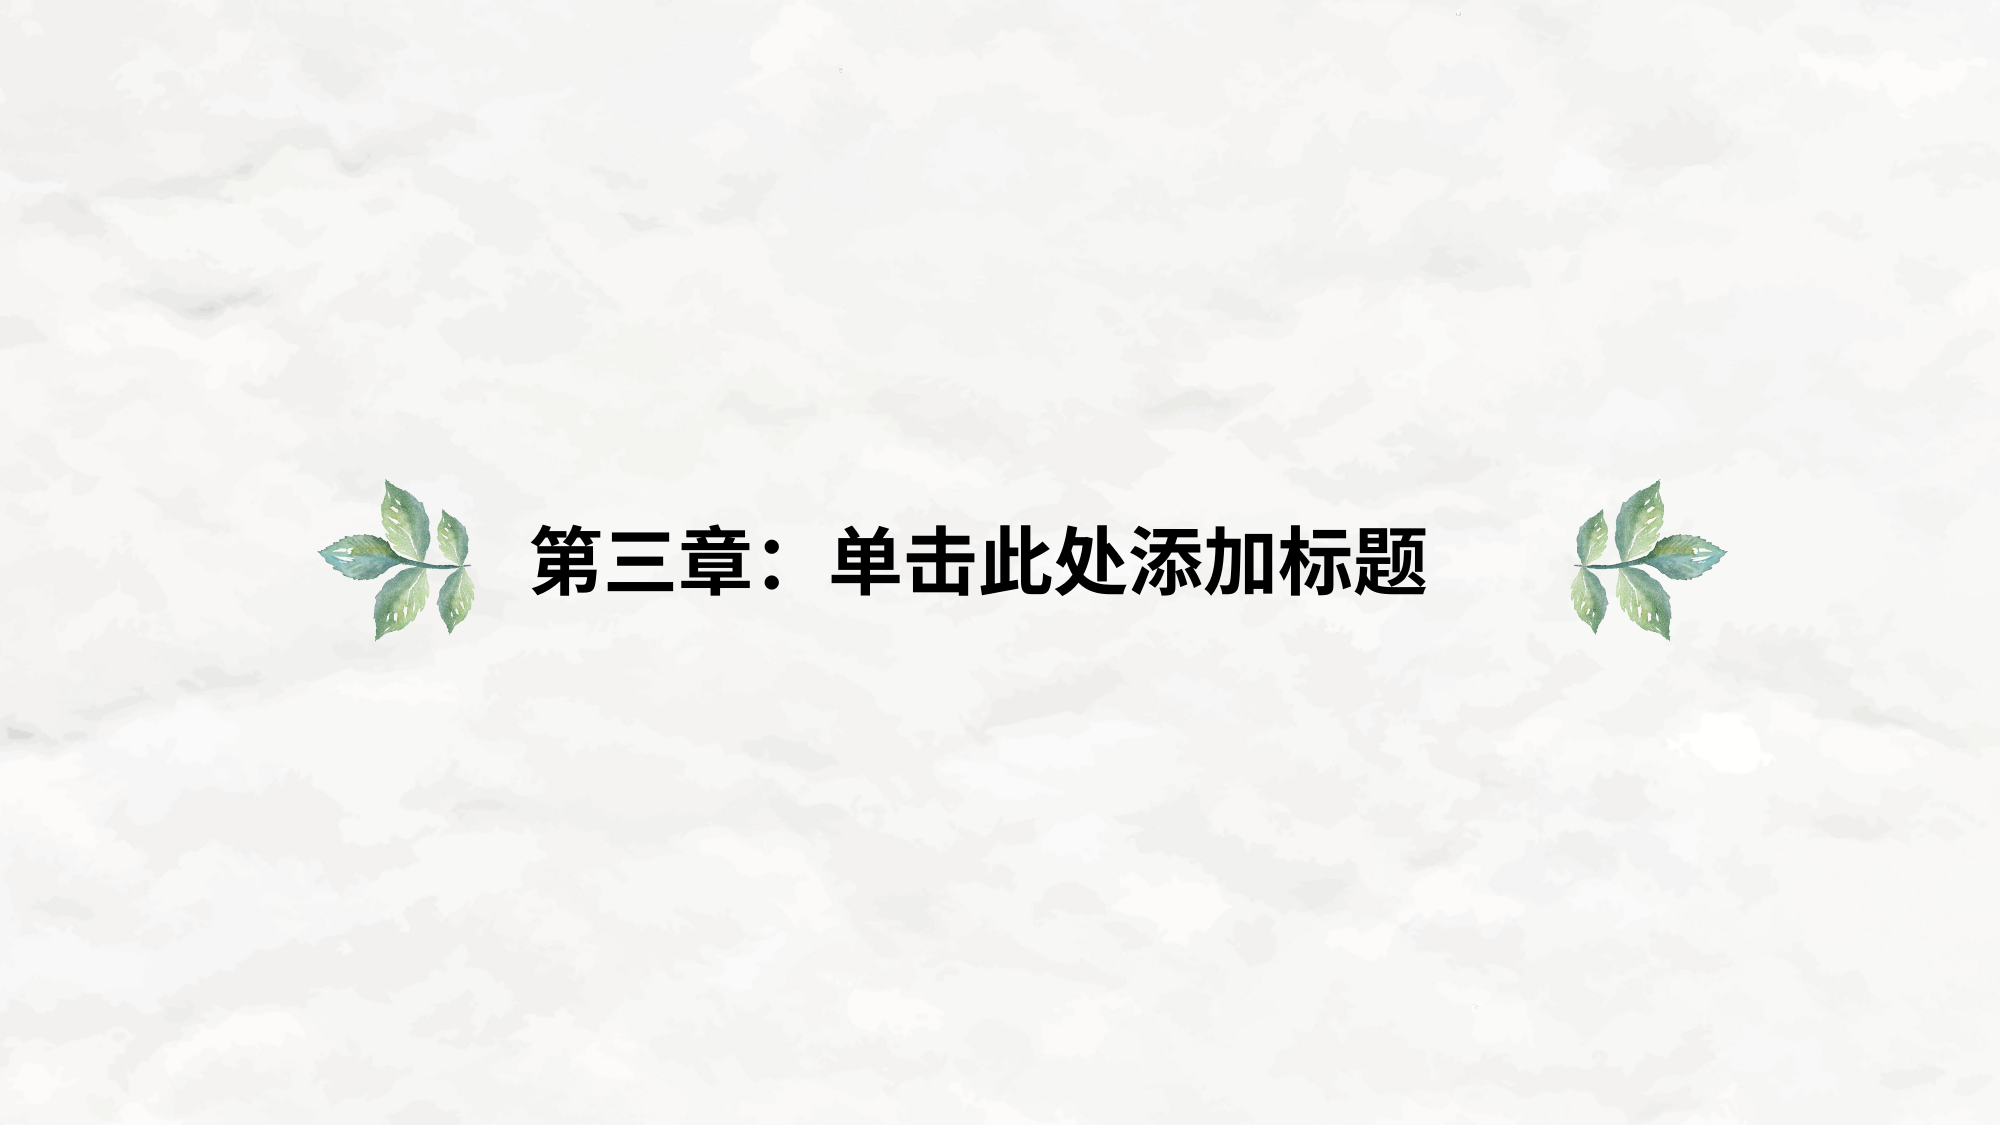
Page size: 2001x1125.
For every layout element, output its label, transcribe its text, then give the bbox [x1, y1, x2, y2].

picture [0, 0, 2001, 1125]
text_box 第三章：单击此处添加标题 [514, 507, 1532, 612]
